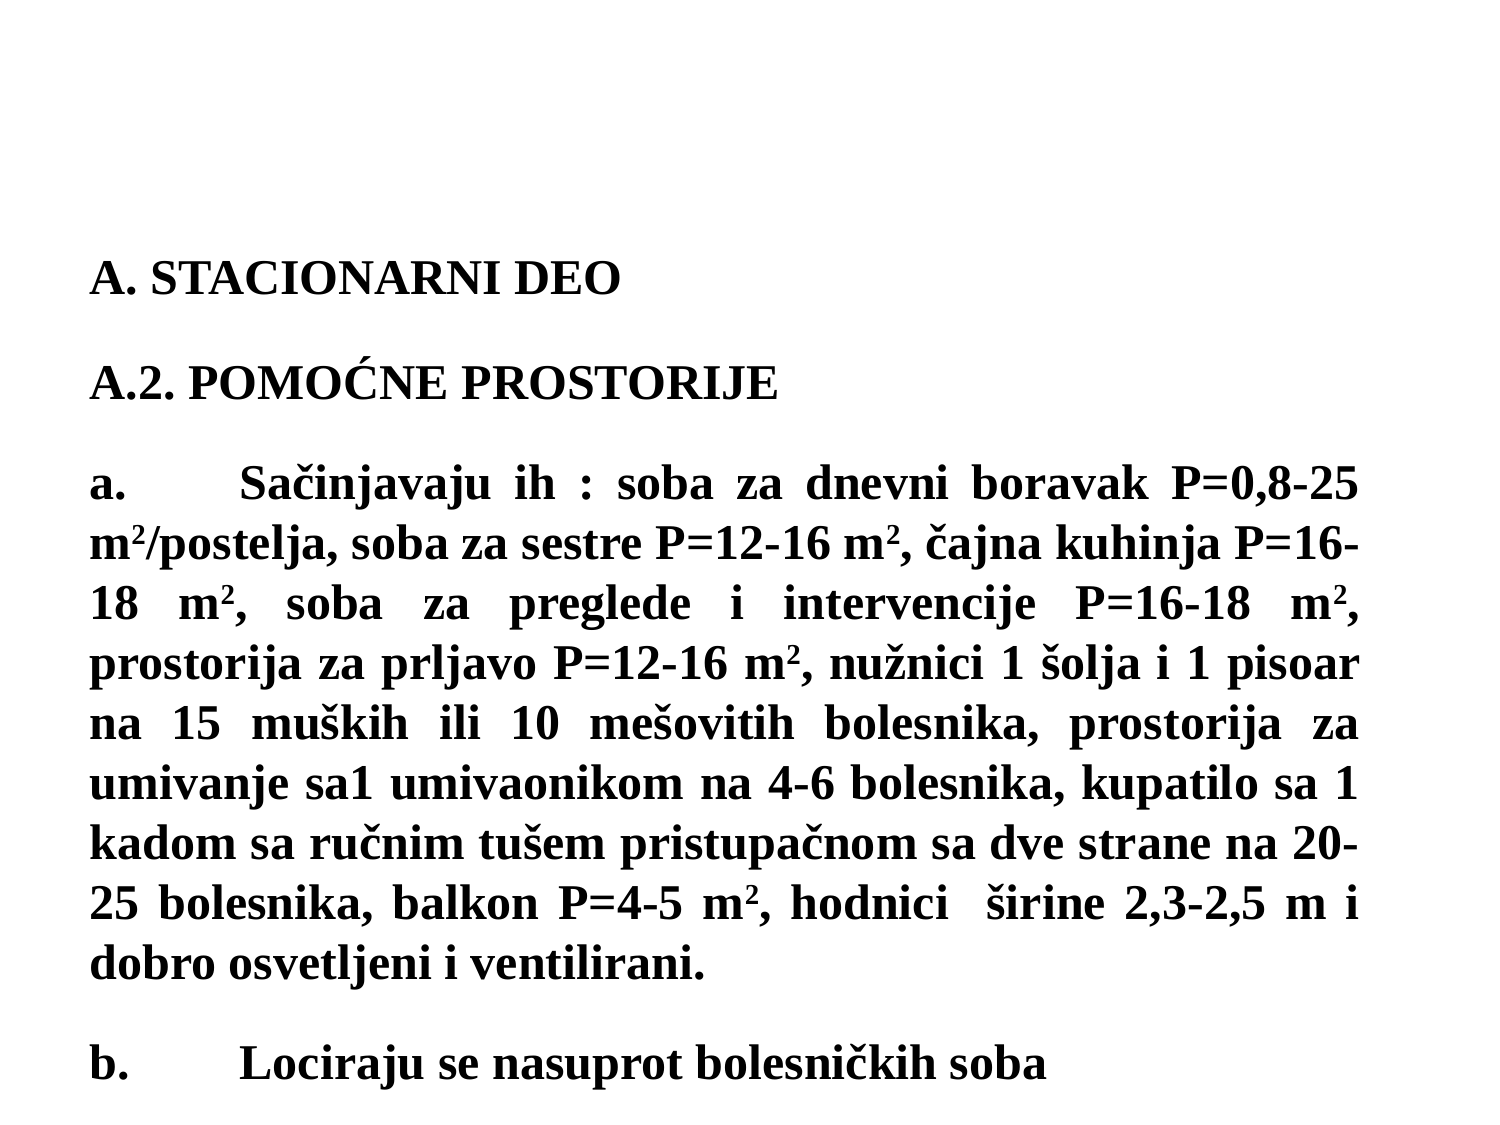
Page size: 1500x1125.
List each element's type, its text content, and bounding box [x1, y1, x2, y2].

text_box A. STACIONARNI DEO A.2. POMOĆNE PROSTORIJE a. Sačinjavaju ih : soba za dnevni boravak P=0,8-25 m2/postelja, soba za sestre P=12-16 m2, čajna kuhinja P=16-18 m2, soba za preglede i intervencije P=16-18 m2, prostorija za prljavo P=12-16 m2, nužnici 1 šolja i 1 pisoar na 15 muških ili 10 mešovitih bolesnika, prostorija za umivanje sa1 umivaonikom na 4-6 bolesnika, kupatilo sa 1 kadom sa ručnim tušem pristupačnom sa dve strane na 20-25 bolesnika, balkon P=4-5 m2, hodnici širine 2,3-2,5 m i dobro osvetljeni i ventilirani. b. Lociraju se nasuprot bolesničkih soba [75, 237, 1375, 1098]
